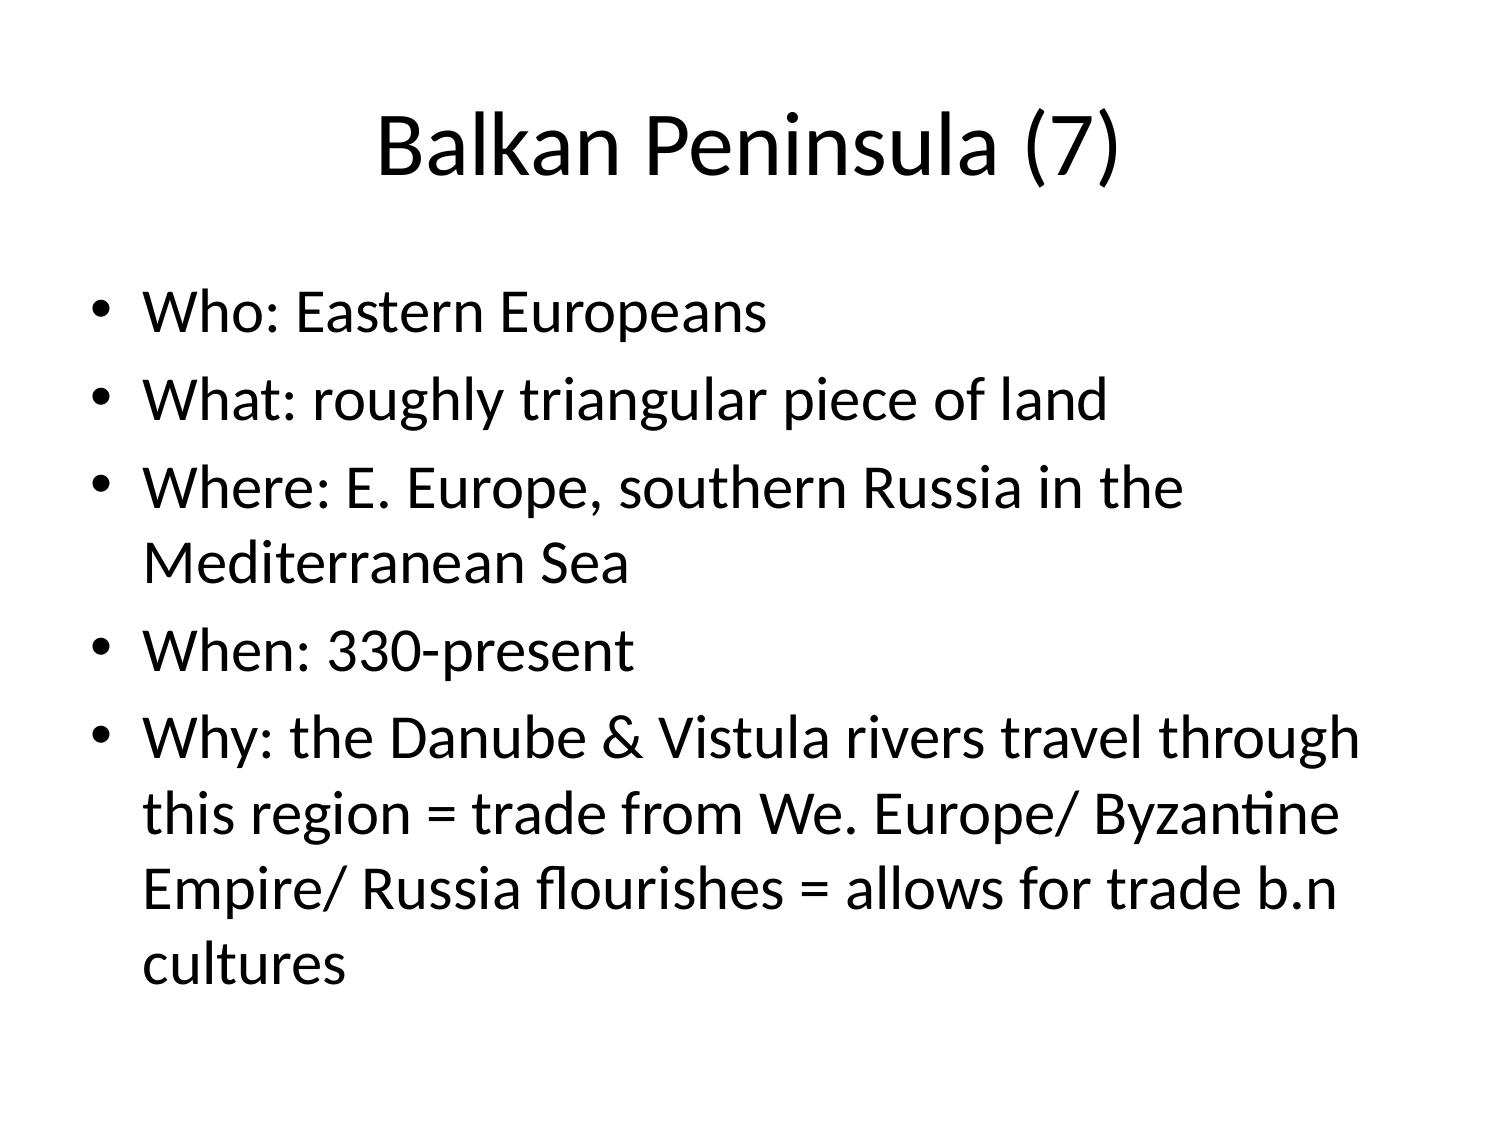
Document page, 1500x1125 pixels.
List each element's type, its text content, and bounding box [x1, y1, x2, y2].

list Who: Eastern Europeans What: roughly triangular piece of land Where: E. Europe, southern Russia in the Mediterranean Sea When: 330-present Why: the Danube & Vistula rivers travel through this region = trade from We. Europe/ Byzantine Empire/ Russia flourishes = allows for trade b.n cultures [75, 262, 1425, 1005]
title Balkan Peninsula (7) [75, 45, 1425, 233]
